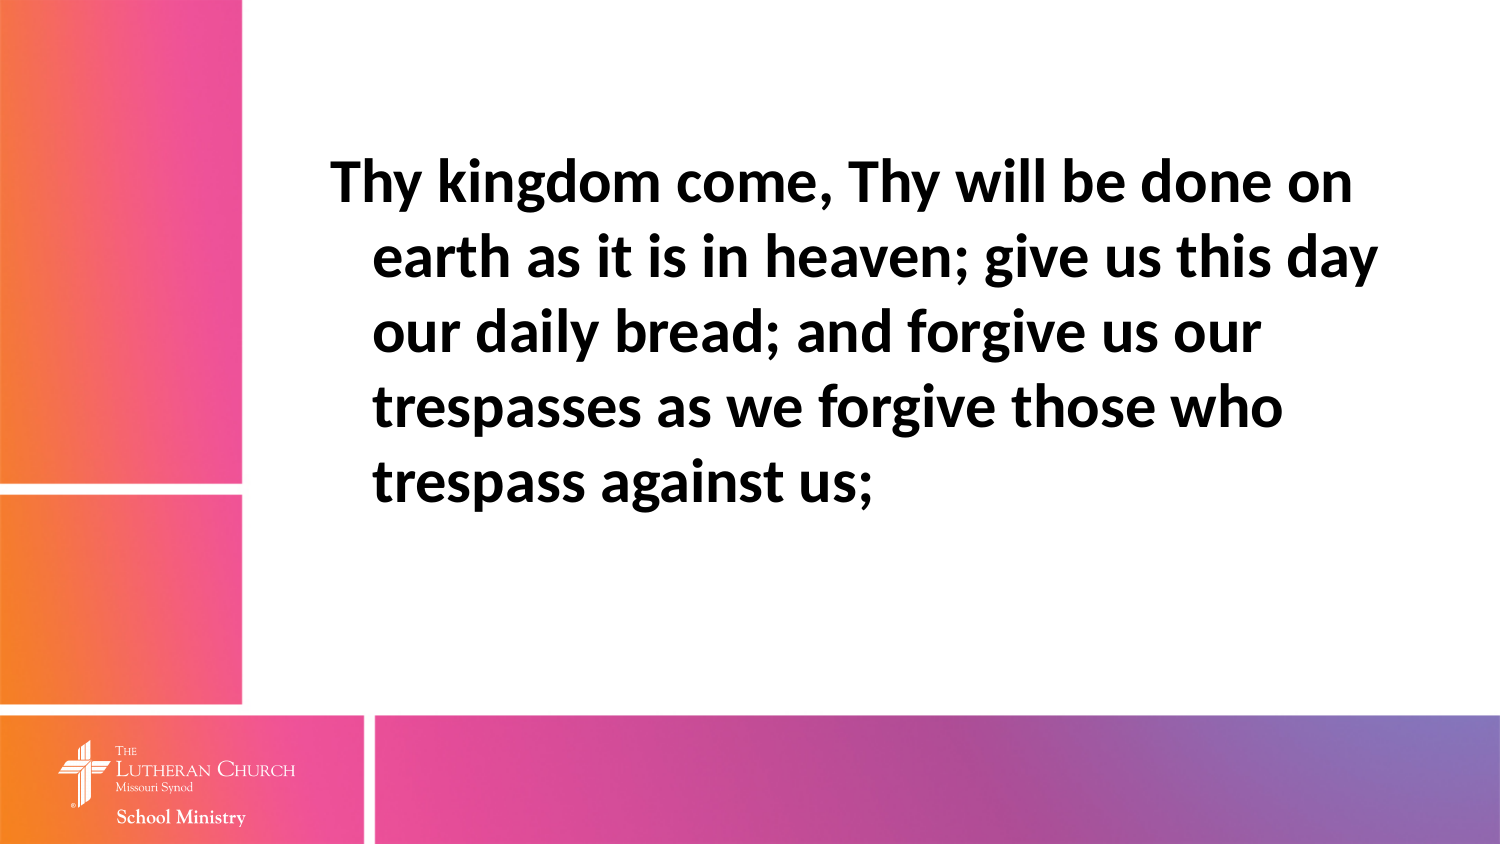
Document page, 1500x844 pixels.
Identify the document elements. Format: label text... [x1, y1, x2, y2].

picture [0, 0, 1500, 844]
list Thy kingdom come, Thy will be done on earth as it is in heaven; give us this day our daily bread; and forgive us our trespasses as we forgive those who trespass against us; [315, 44, 1431, 688]
